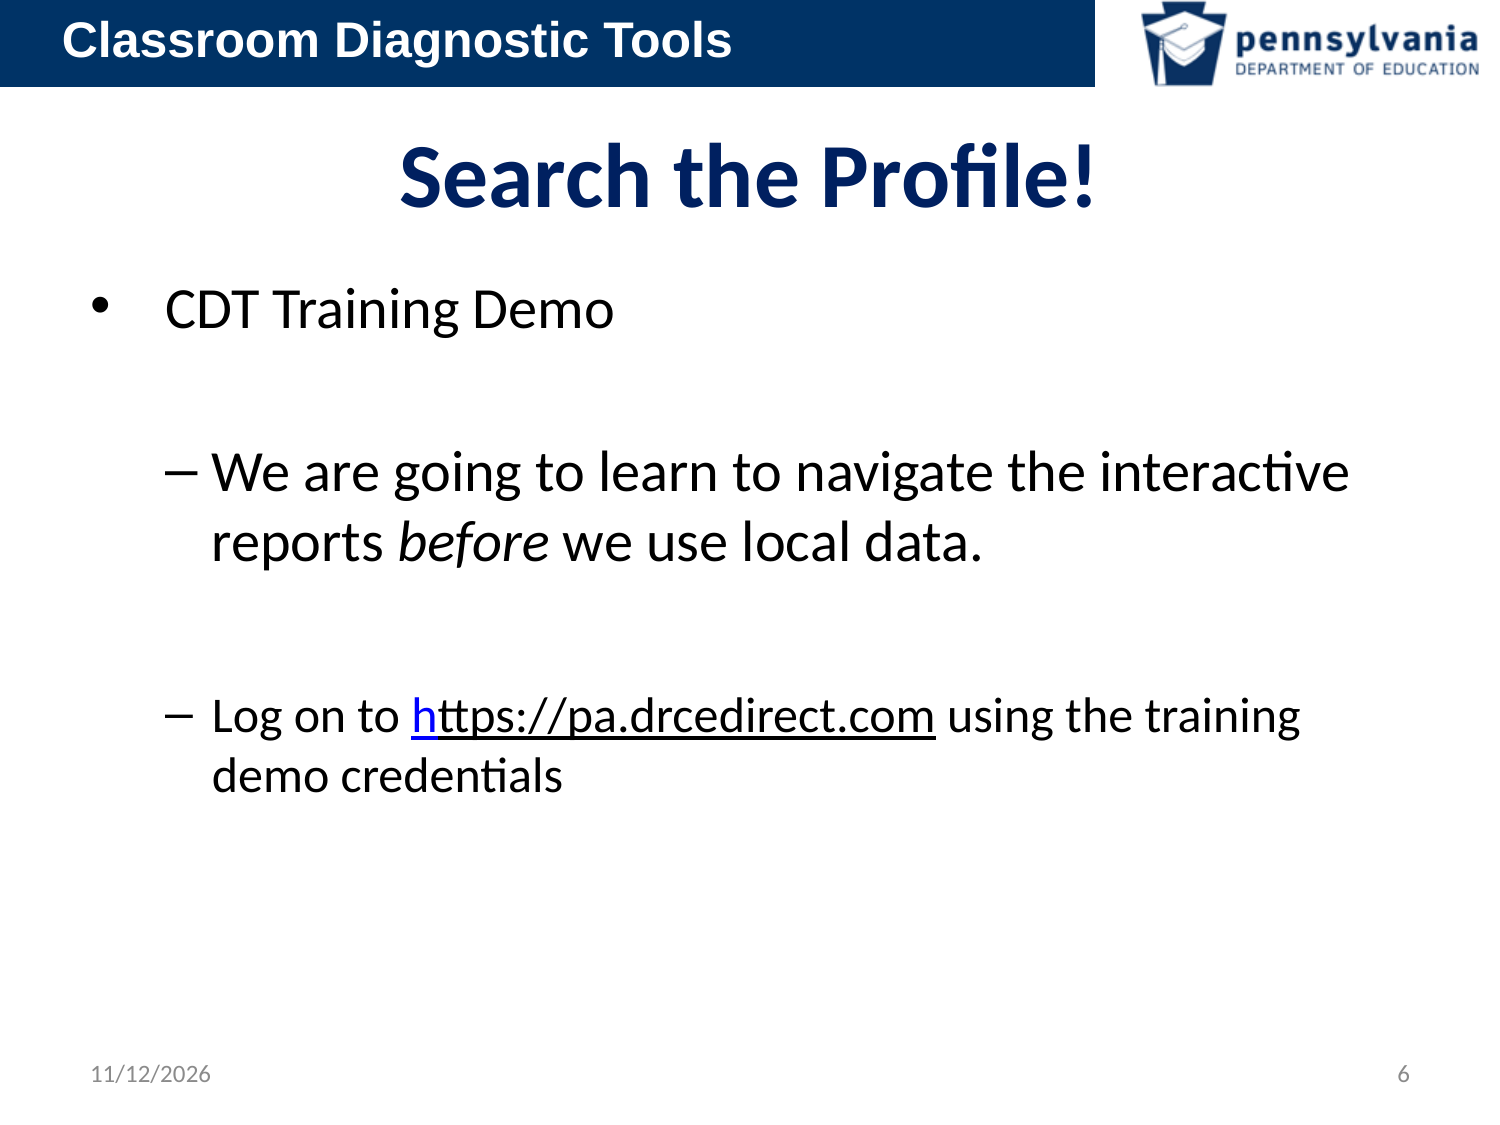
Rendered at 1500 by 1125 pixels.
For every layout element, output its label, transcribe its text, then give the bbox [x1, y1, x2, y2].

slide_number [75, 1042, 425, 1103]
title Search the Profile! [75, 77, 1425, 262]
slide_number 6 [1074, 1042, 1425, 1103]
list CDT Training Demo We are going to learn to navigate the interactive reports before we use local data. Log on to https://pa.drcedirect.com using the training demo credentials [75, 262, 1425, 1005]
picture [1134, 0, 1485, 90]
